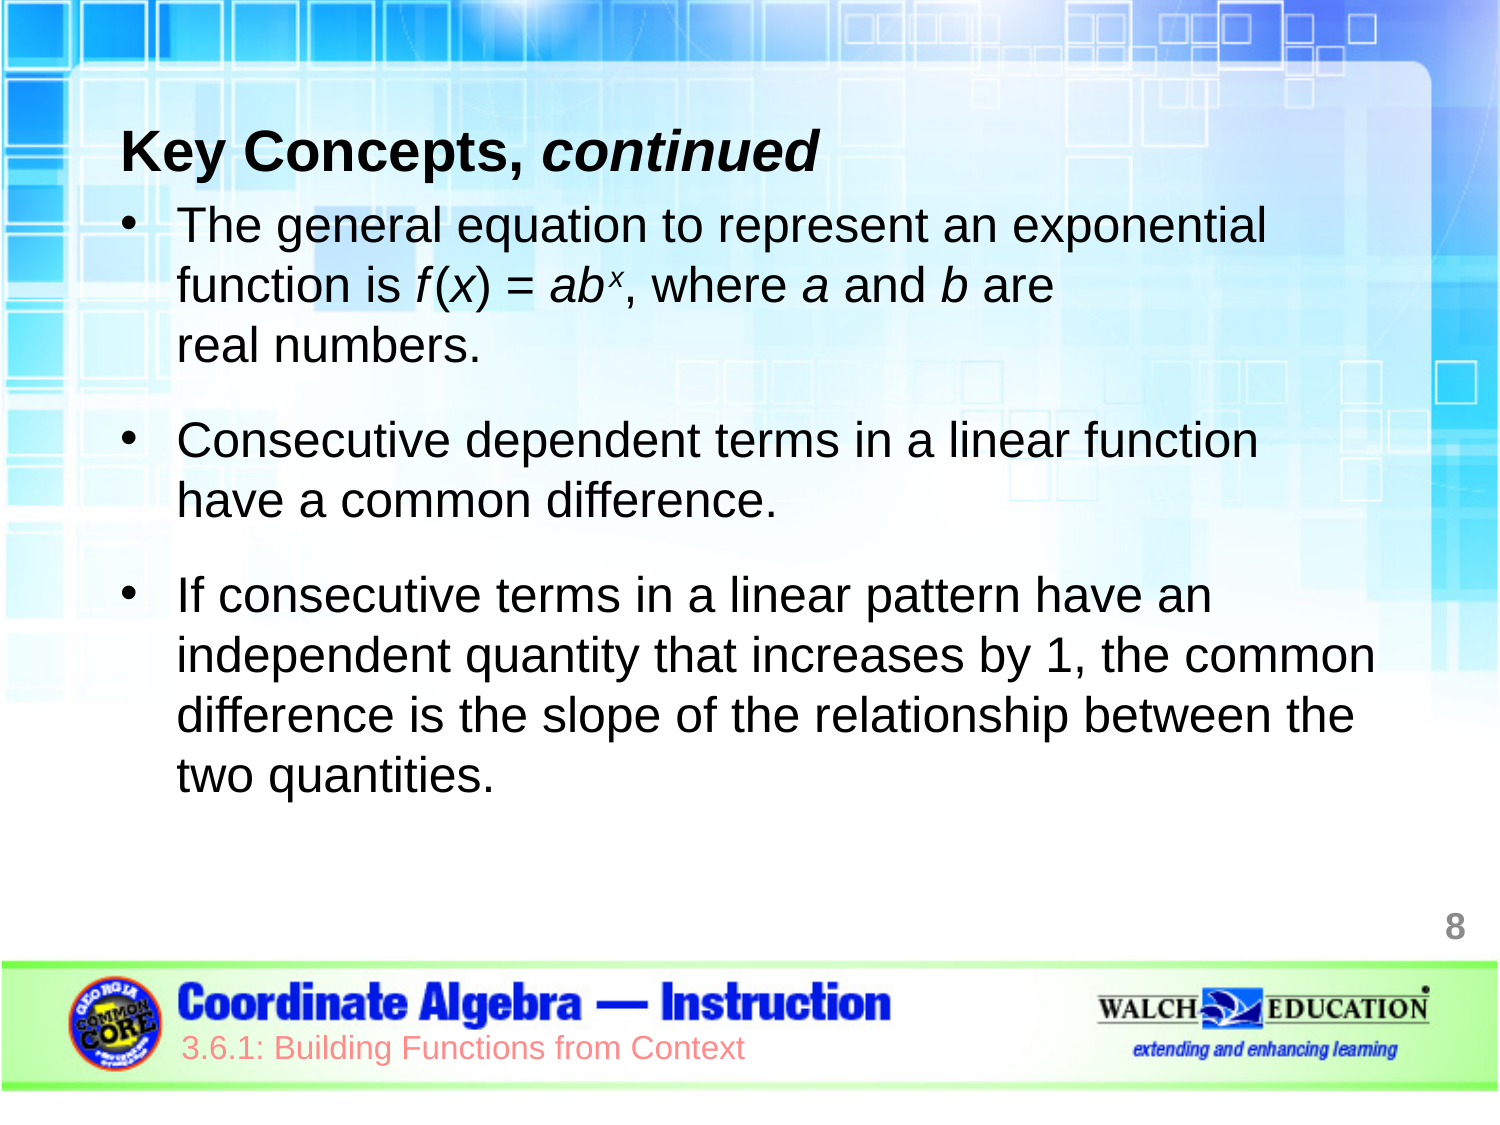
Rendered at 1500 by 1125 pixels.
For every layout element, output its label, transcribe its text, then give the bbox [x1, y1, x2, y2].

footer 3.6.1: Building Functions from Context [166, 1024, 1080, 1069]
slide_number 8 [1361, 901, 1481, 949]
subtitle Key Concepts, continued The general equation to represent an exponential function is f (x) = ab x, where a and b are real numbers. Consecutive dependent terms in a linear function have a common difference. If consecutive terms in a linear pattern have an independent quantity that increases by 1, the common difference is the slope of the relationship between the two quantities. [105, 105, 1394, 925]
picture [1, 0, 1500, 1091]
